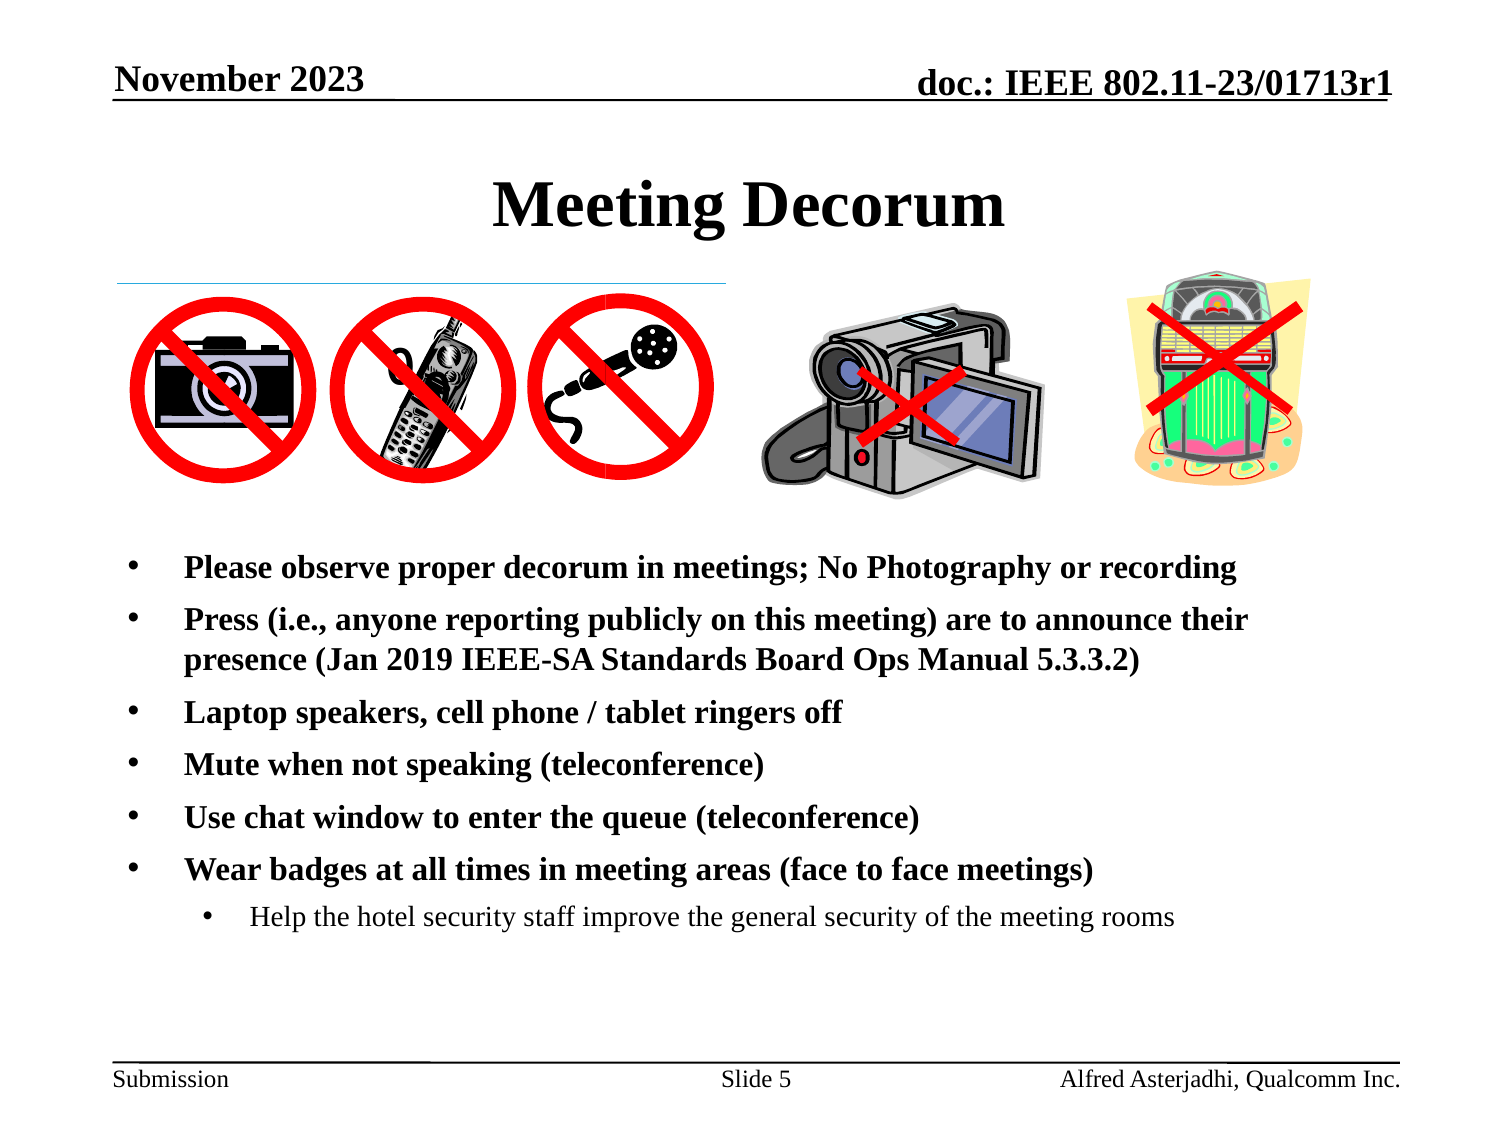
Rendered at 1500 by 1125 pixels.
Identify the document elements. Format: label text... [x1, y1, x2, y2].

slide_number Slide 5 [712, 1061, 800, 1123]
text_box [761, 302, 1046, 500]
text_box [1126, 270, 1311, 487]
list Please observe proper decorum in meetings; No Photography or recording Press (i.e., anyone reporting publicly on this meeting) are to announce their presence (Jan 2019 IEEE-SA Standards Board Ops Manual 5.3.3.2) Laptop speakers, cell phone / tablet ringers off Mute when not speaking (teleconference) Use chat window to enter the queue (teleconference) Wear badges at all times in meeting areas (face to face meetings) Help the hotel security staff improve the general security of the meeting rooms [112, 537, 1388, 1000]
title Meeting Decorum [112, 112, 1388, 288]
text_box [117, 283, 727, 484]
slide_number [114, 54, 423, 100]
footer Alfred Asterjadhi, Qualcomm Inc. [878, 1061, 1402, 1093]
